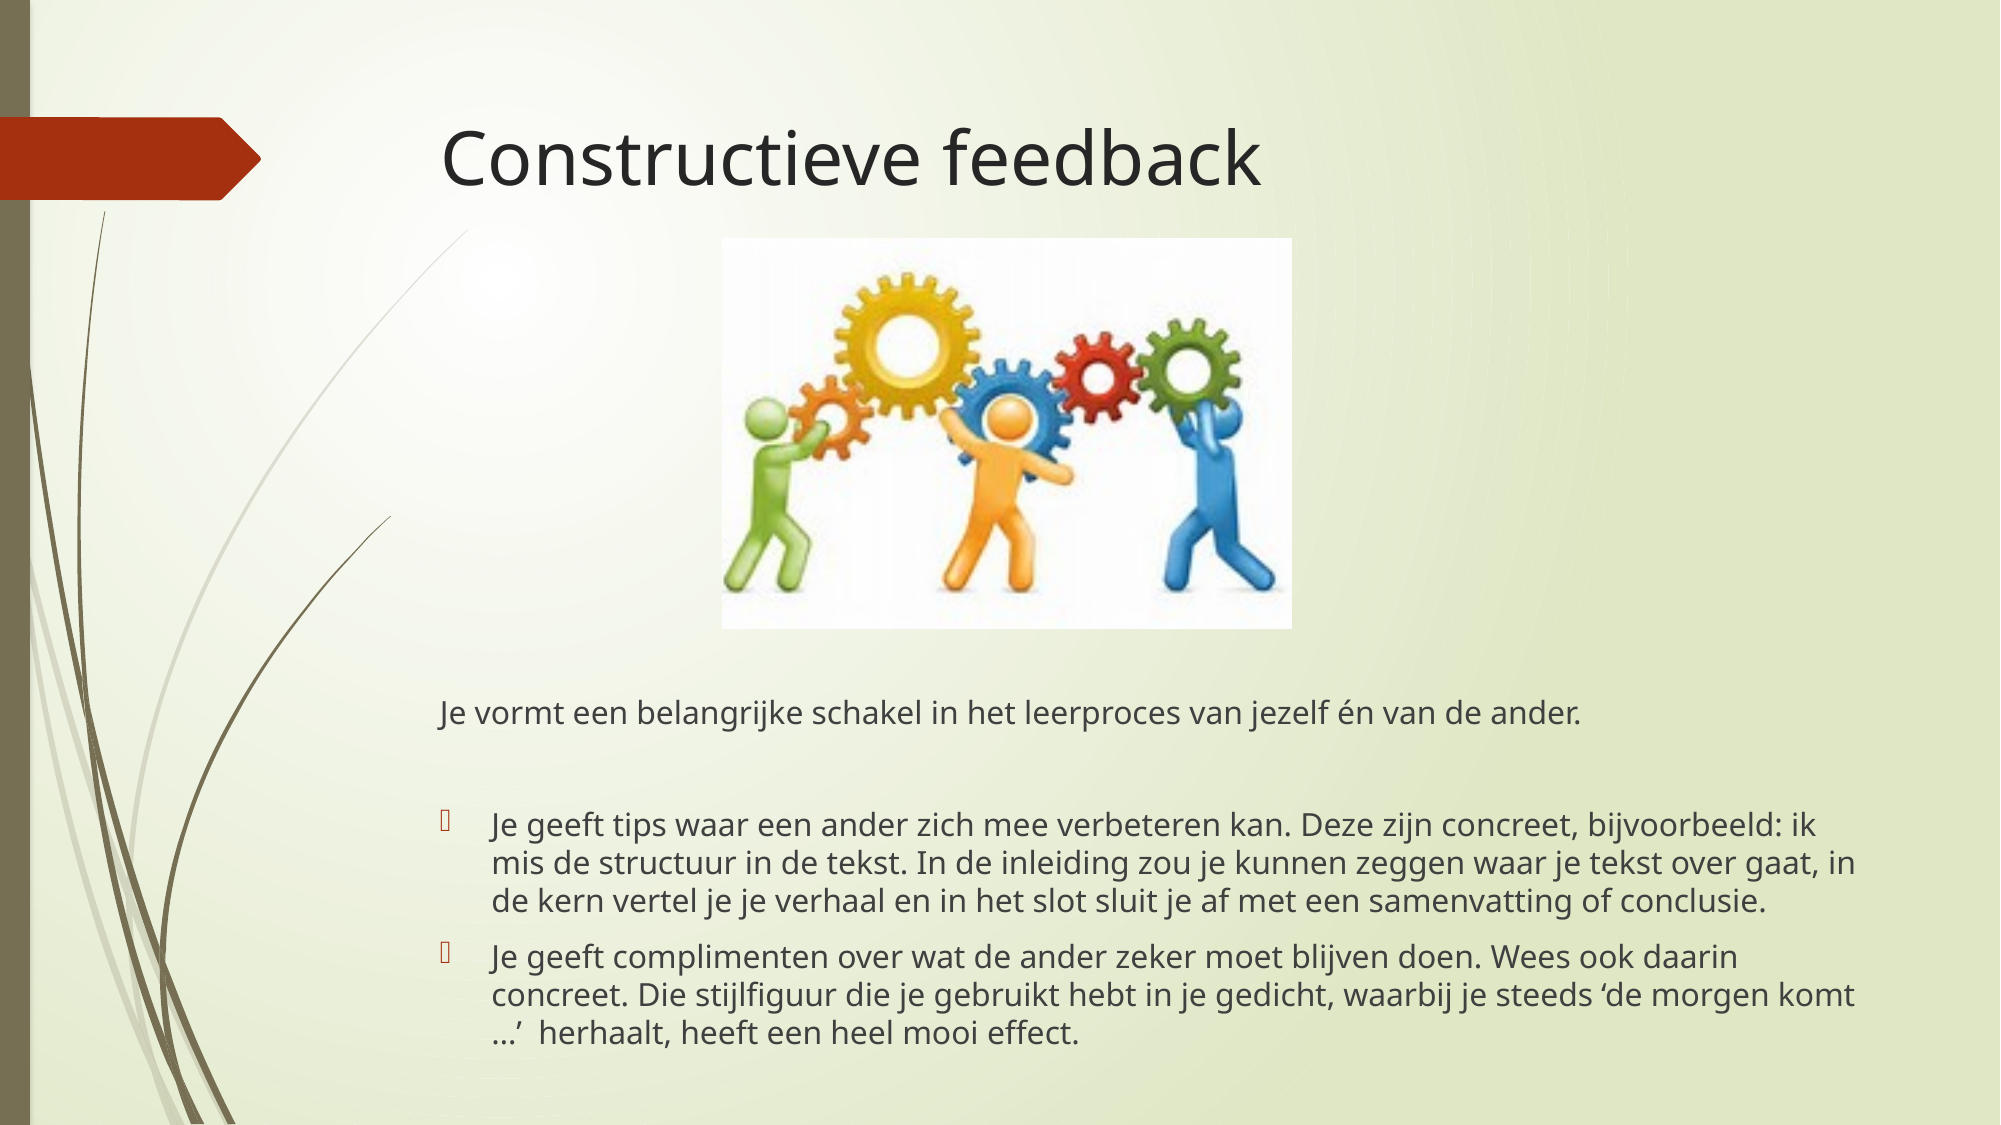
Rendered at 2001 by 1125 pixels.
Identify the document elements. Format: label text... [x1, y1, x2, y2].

list Je vormt een belangrijke schakel in het leerproces van jezelf én van de ander. Je geeft tips waar een ander zich mee verbeteren kan. Deze zijn concreet, bijvoorbeeld: ik mis de structuur in de tekst. In de inleiding zou je kunnen zeggen waar je tekst over gaat, in de kern vertel je je verhaal en in het slot sluit je af met een samenvatting of conclusie. Je geeft complimenten over wat de ander zeker moet blijven doen. Wees ook daarin concreet. Die stijlfiguur die je gebruikt hebt in je gedicht, waarbij je steeds ‘de morgen komt …’ herhaalt, heeft een heel mooi effect. [424, 350, 1888, 1072]
title Constructieve feedback [425, 102, 1888, 313]
picture [722, 238, 1293, 629]
